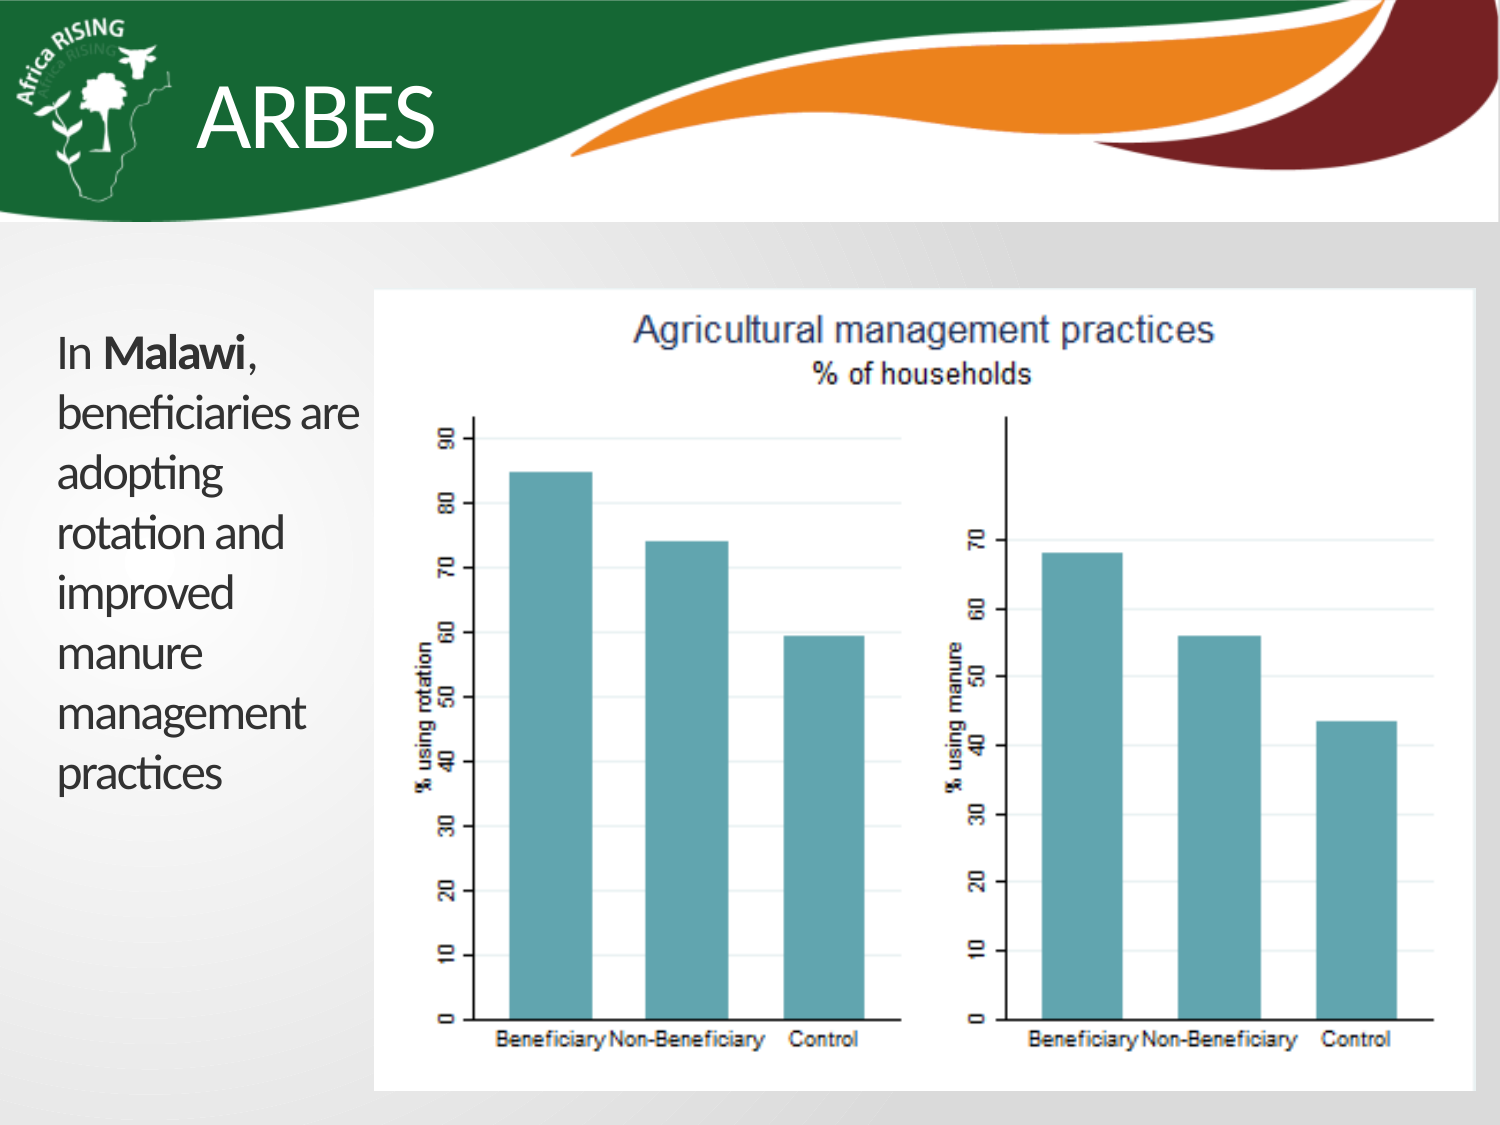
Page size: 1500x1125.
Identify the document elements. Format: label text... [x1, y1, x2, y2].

picture [0, 0, 1499, 222]
title In Malawi, beneficiaries are adopting rotation and improved manure management practices [41, 312, 371, 899]
text_box ARBES [181, 45, 1500, 233]
picture [374, 288, 1477, 1091]
